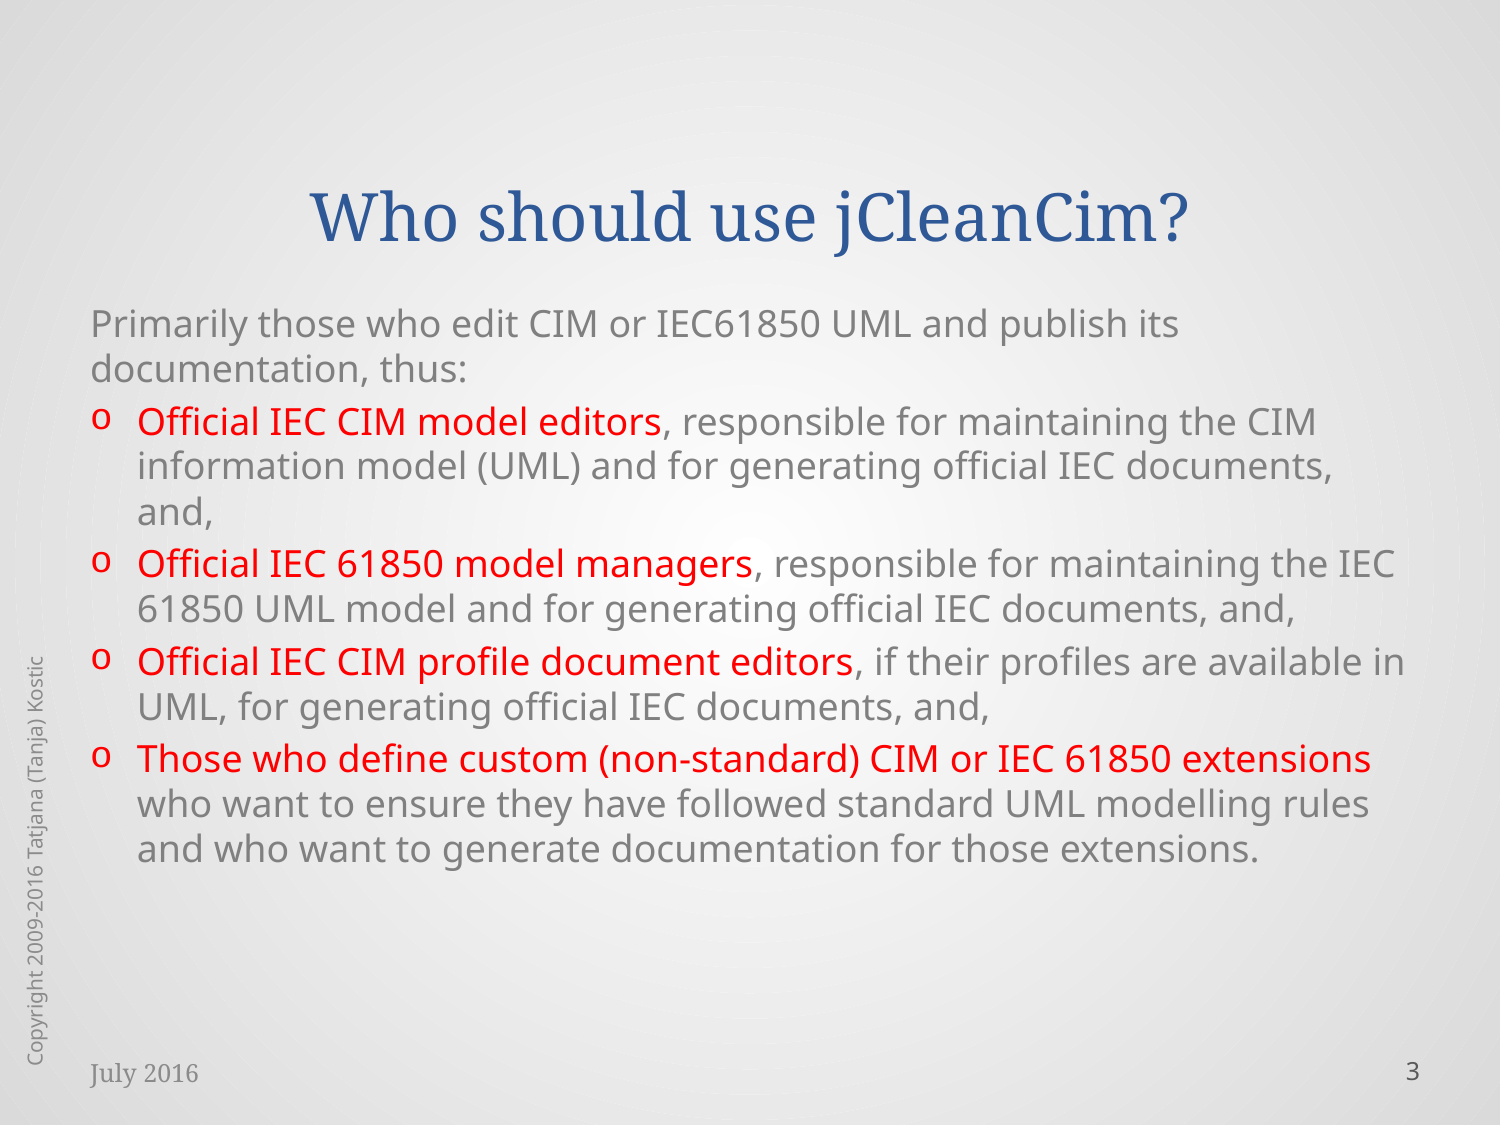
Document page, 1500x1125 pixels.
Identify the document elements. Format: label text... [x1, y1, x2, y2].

list Primarily those who edit CIM or IEC61850 UML and publish its documentation, thus: Official IEC CIM model editors, responsible for maintaining the CIM information model (UML) and for generating official IEC documents, and, Official IEC 61850 model managers, responsible for maintaining the IEC 61850 UML model and for generating official IEC documents, and, Official IEC CIM profile document editors, if their profiles are available in UML, for generating official IEC documents, and, Those who define custom (non-standard) CIM or IEC 61850 extensions who want to ensure they have followed standard UML modelling rules and who want to generate documentation for those extensions. [75, 292, 1425, 1035]
slide_number 3 [1401, 1042, 1494, 1103]
footer Copyright 2009-2016 Tatjana (Tanja) Kostic [18, 621, 54, 1101]
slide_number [75, 1042, 313, 1103]
title Who should use jCleanCim? [75, 0, 1425, 263]
